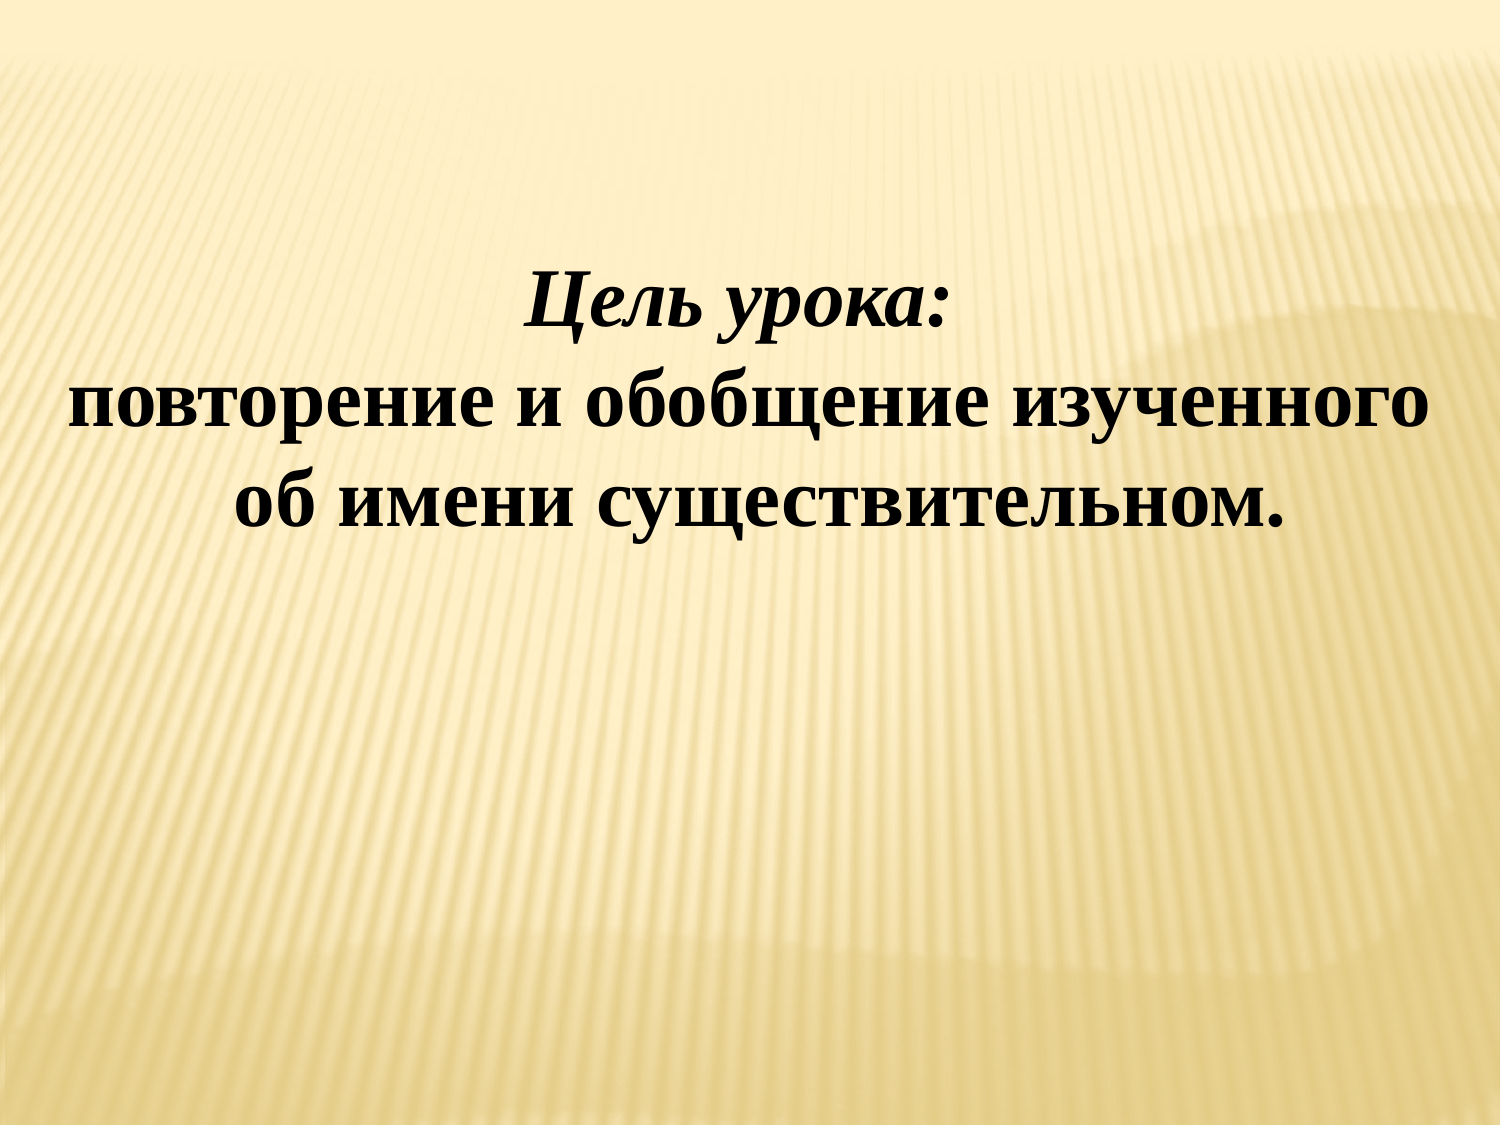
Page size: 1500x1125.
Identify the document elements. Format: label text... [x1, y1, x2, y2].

text_box Цель урока: повторение и обобщение изученного об имени существительном. [0, 235, 1500, 551]
